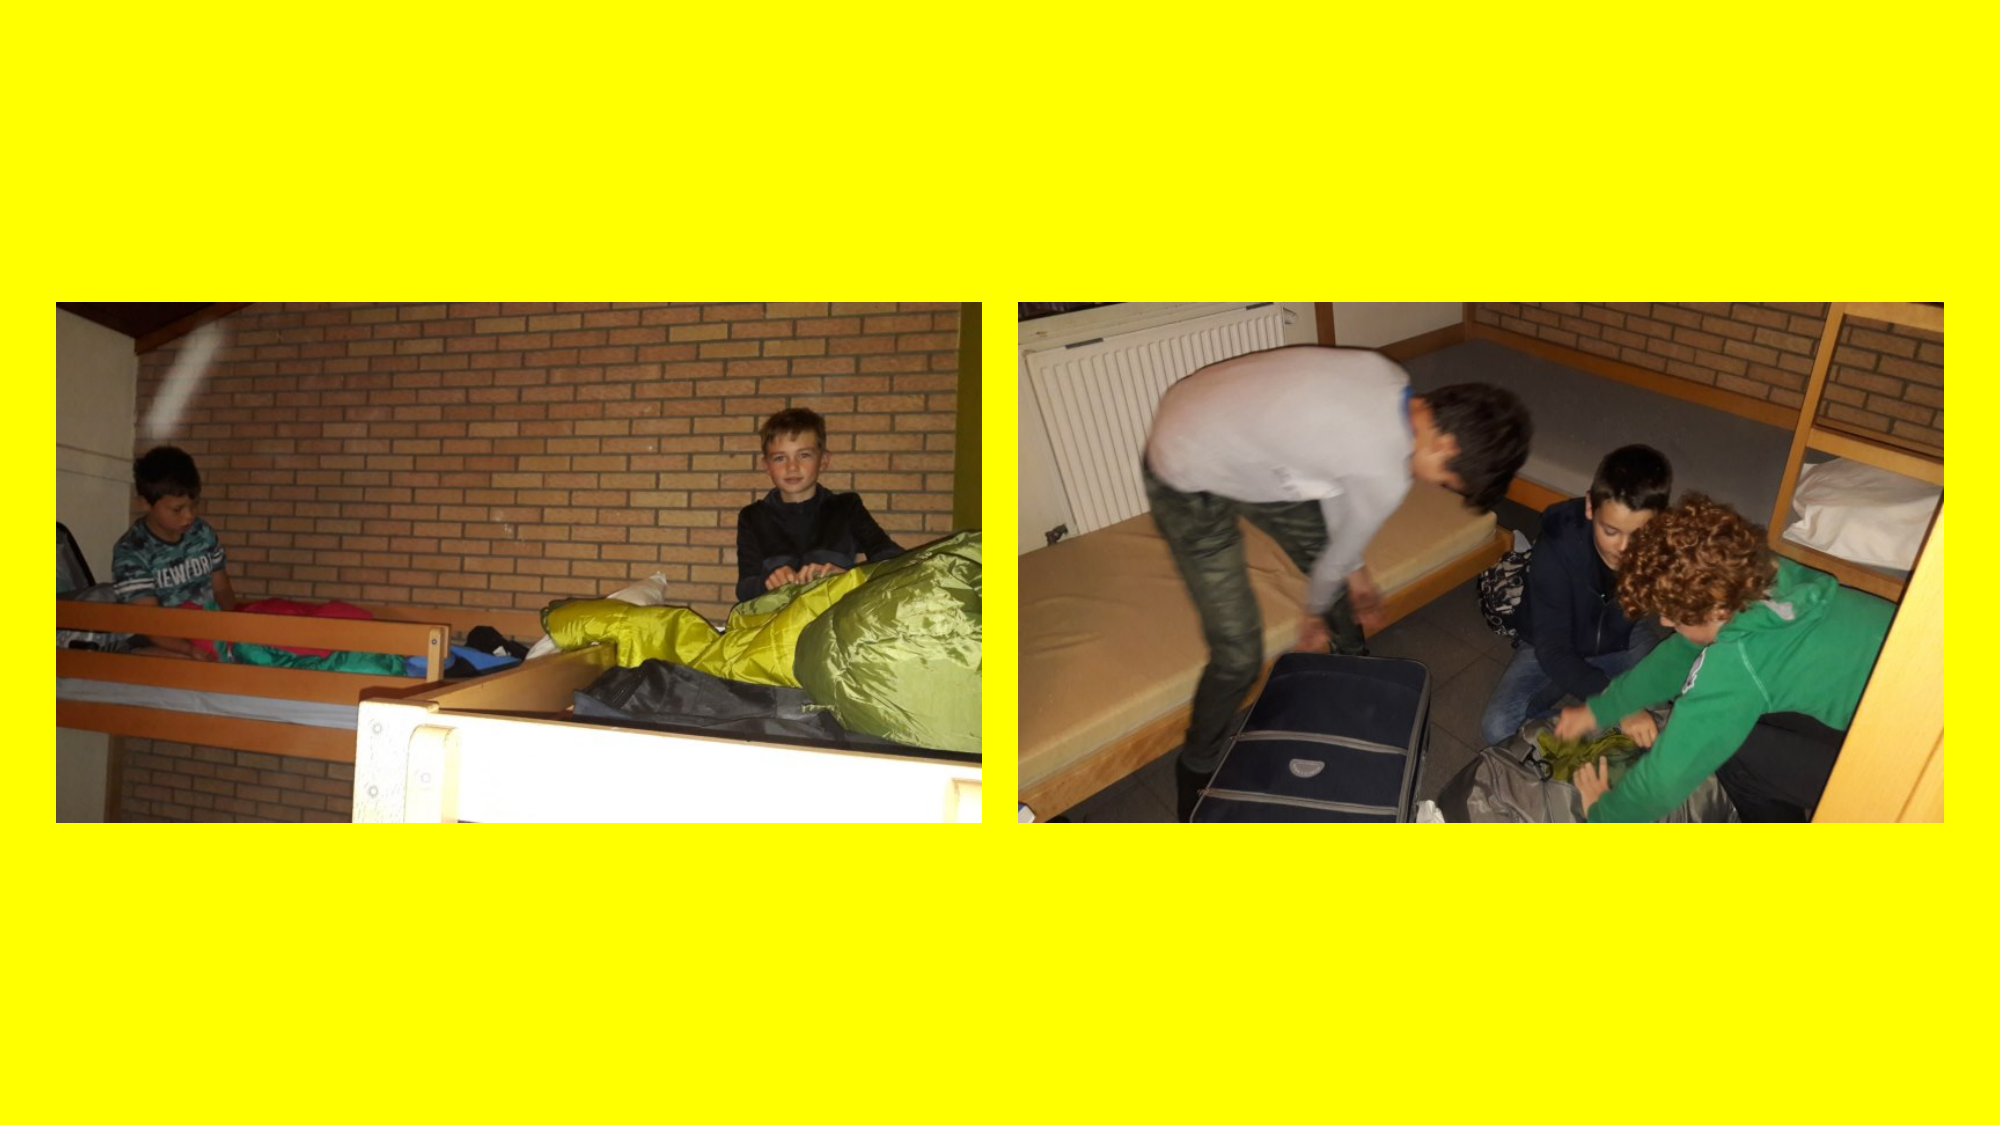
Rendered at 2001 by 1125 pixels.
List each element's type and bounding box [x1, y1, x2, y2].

picture [56, 302, 982, 823]
picture [1018, 302, 1944, 823]
